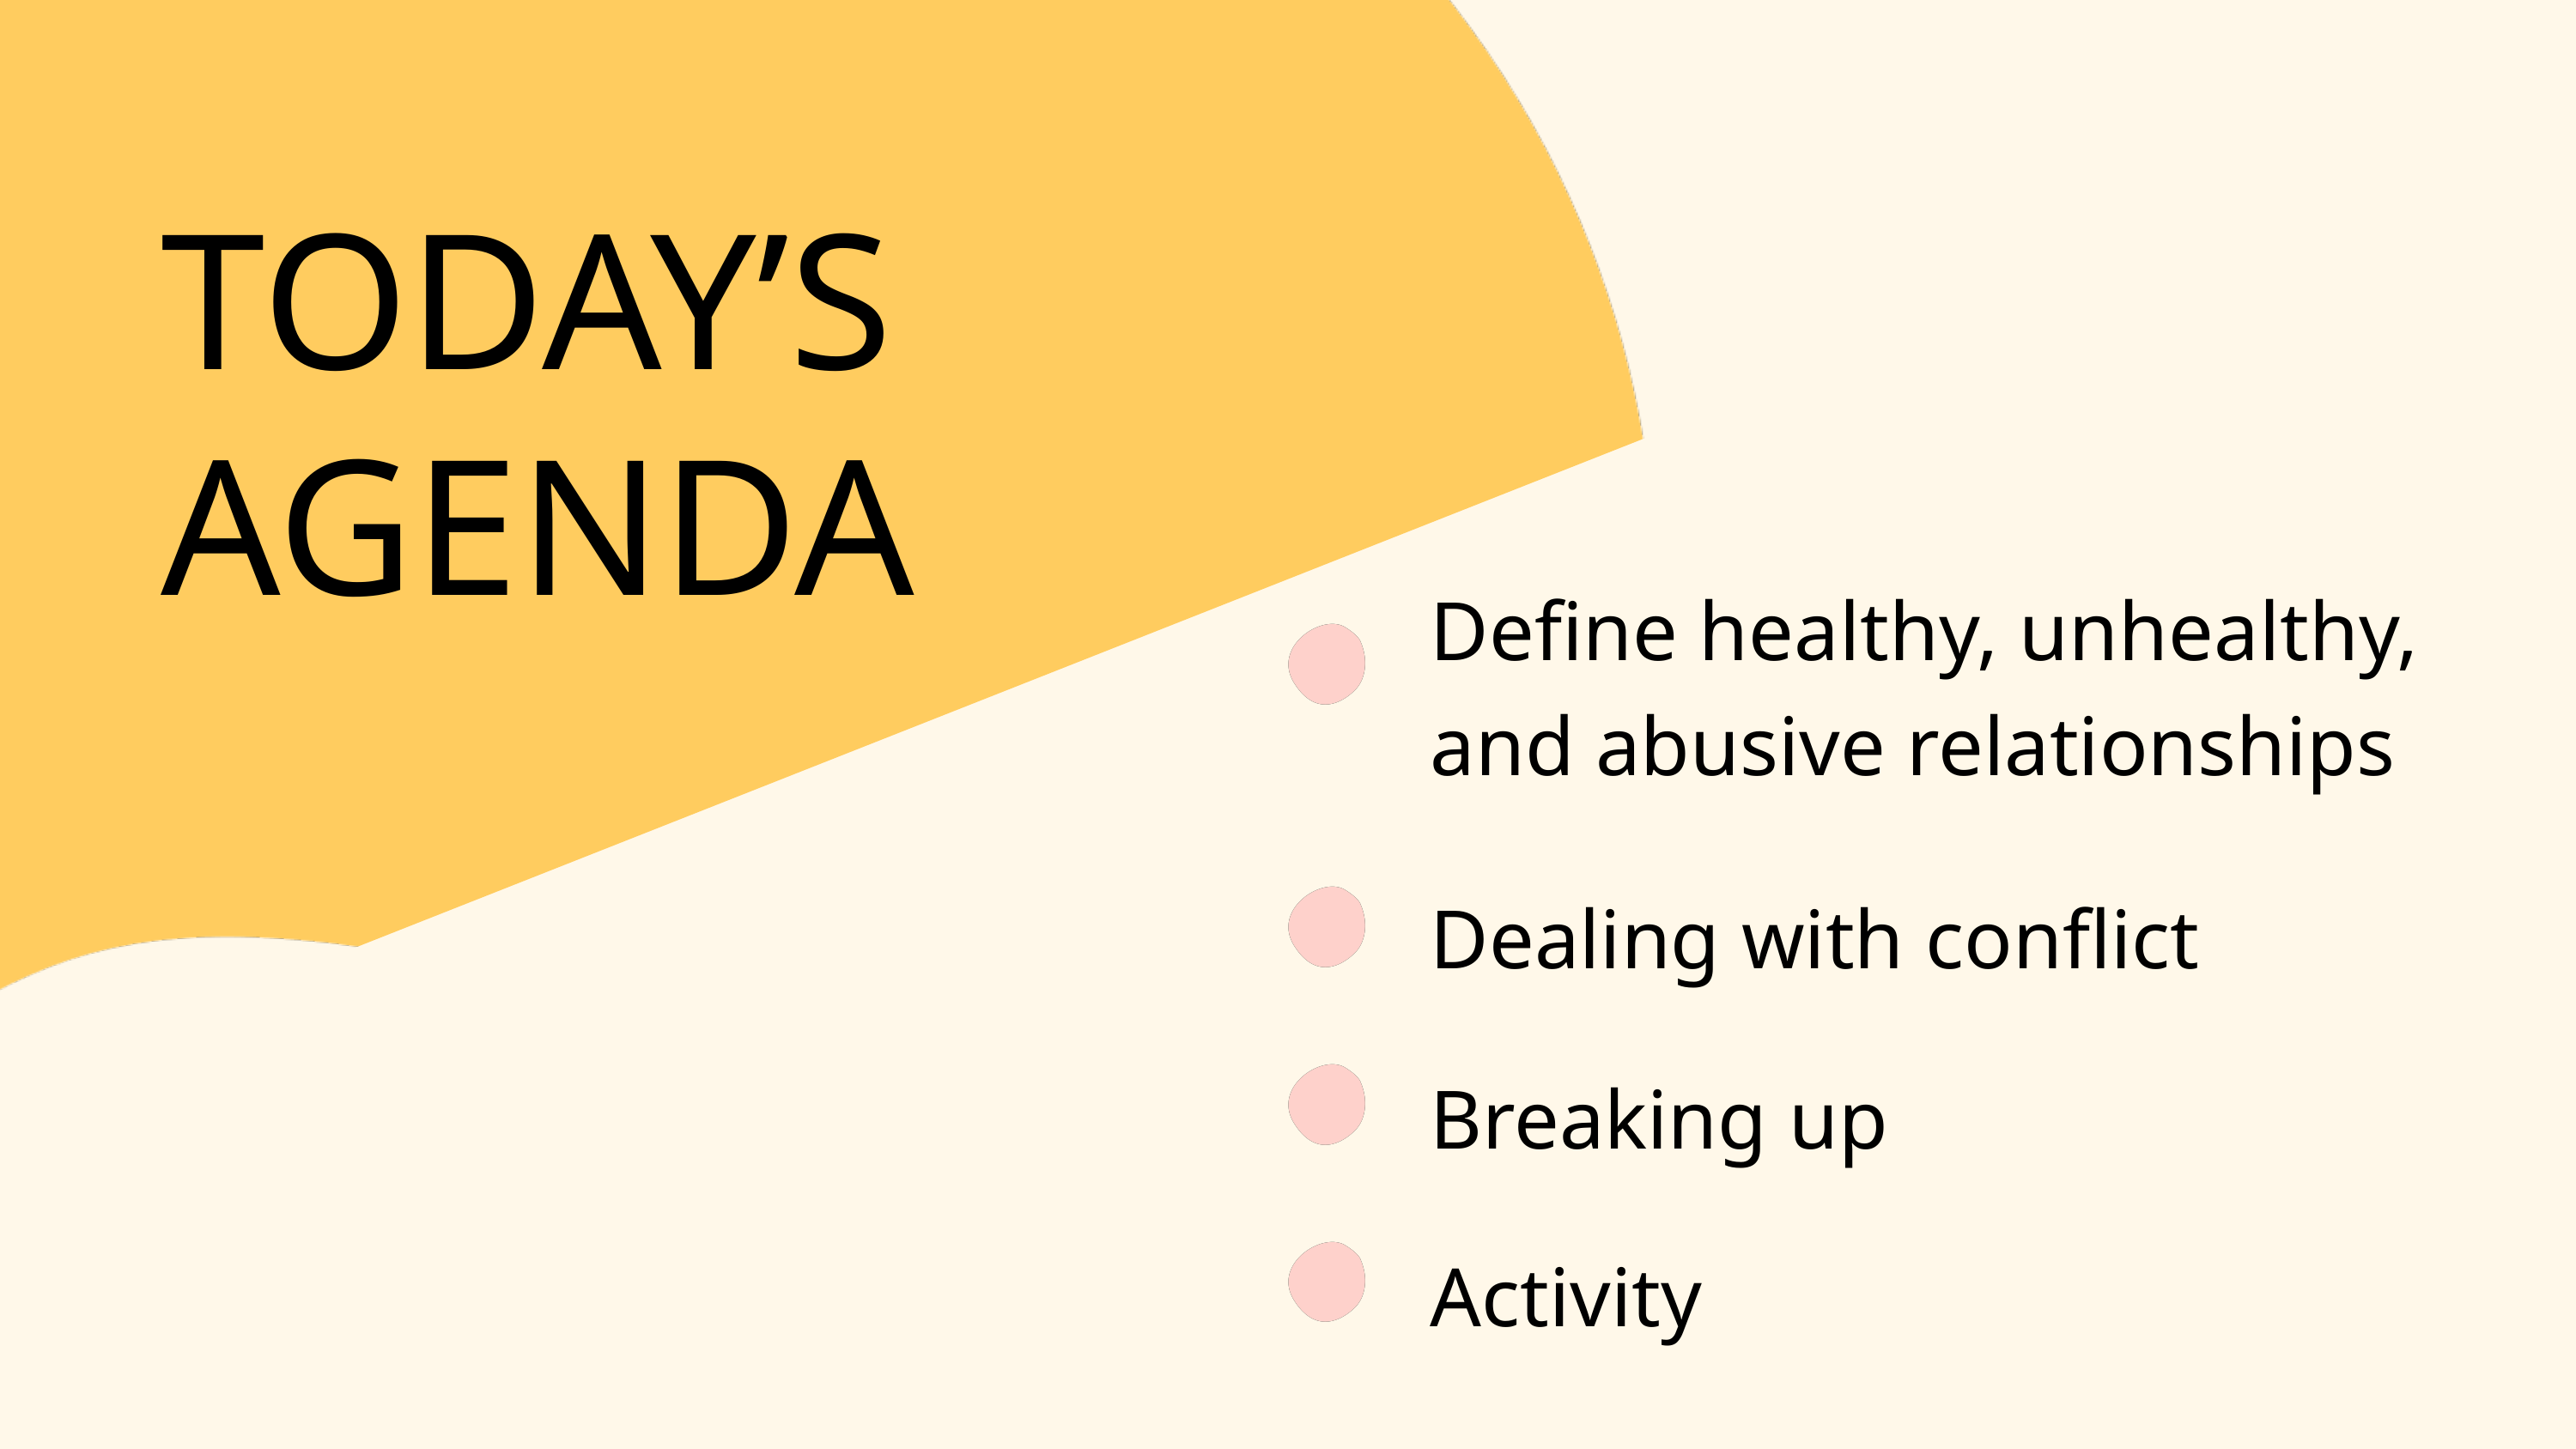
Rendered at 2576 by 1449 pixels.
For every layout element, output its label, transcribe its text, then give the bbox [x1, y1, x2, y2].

text_box [1287, 1063, 1366, 1146]
text_box [0, 0, 1801, 1088]
text_box [1287, 886, 1366, 968]
text_box [1287, 1240, 1366, 1323]
text_box [1287, 622, 1366, 706]
text_box Dealing with conflict [1430, 869, 2524, 985]
text_box Breaking up [1430, 1050, 2208, 1166]
text_box Define healthy, unhealthy, and abusive relationships [1430, 561, 2524, 792]
text_box Activity [1430, 1227, 2208, 1343]
text_box TODAY’S AGENDA [161, 181, 1224, 633]
